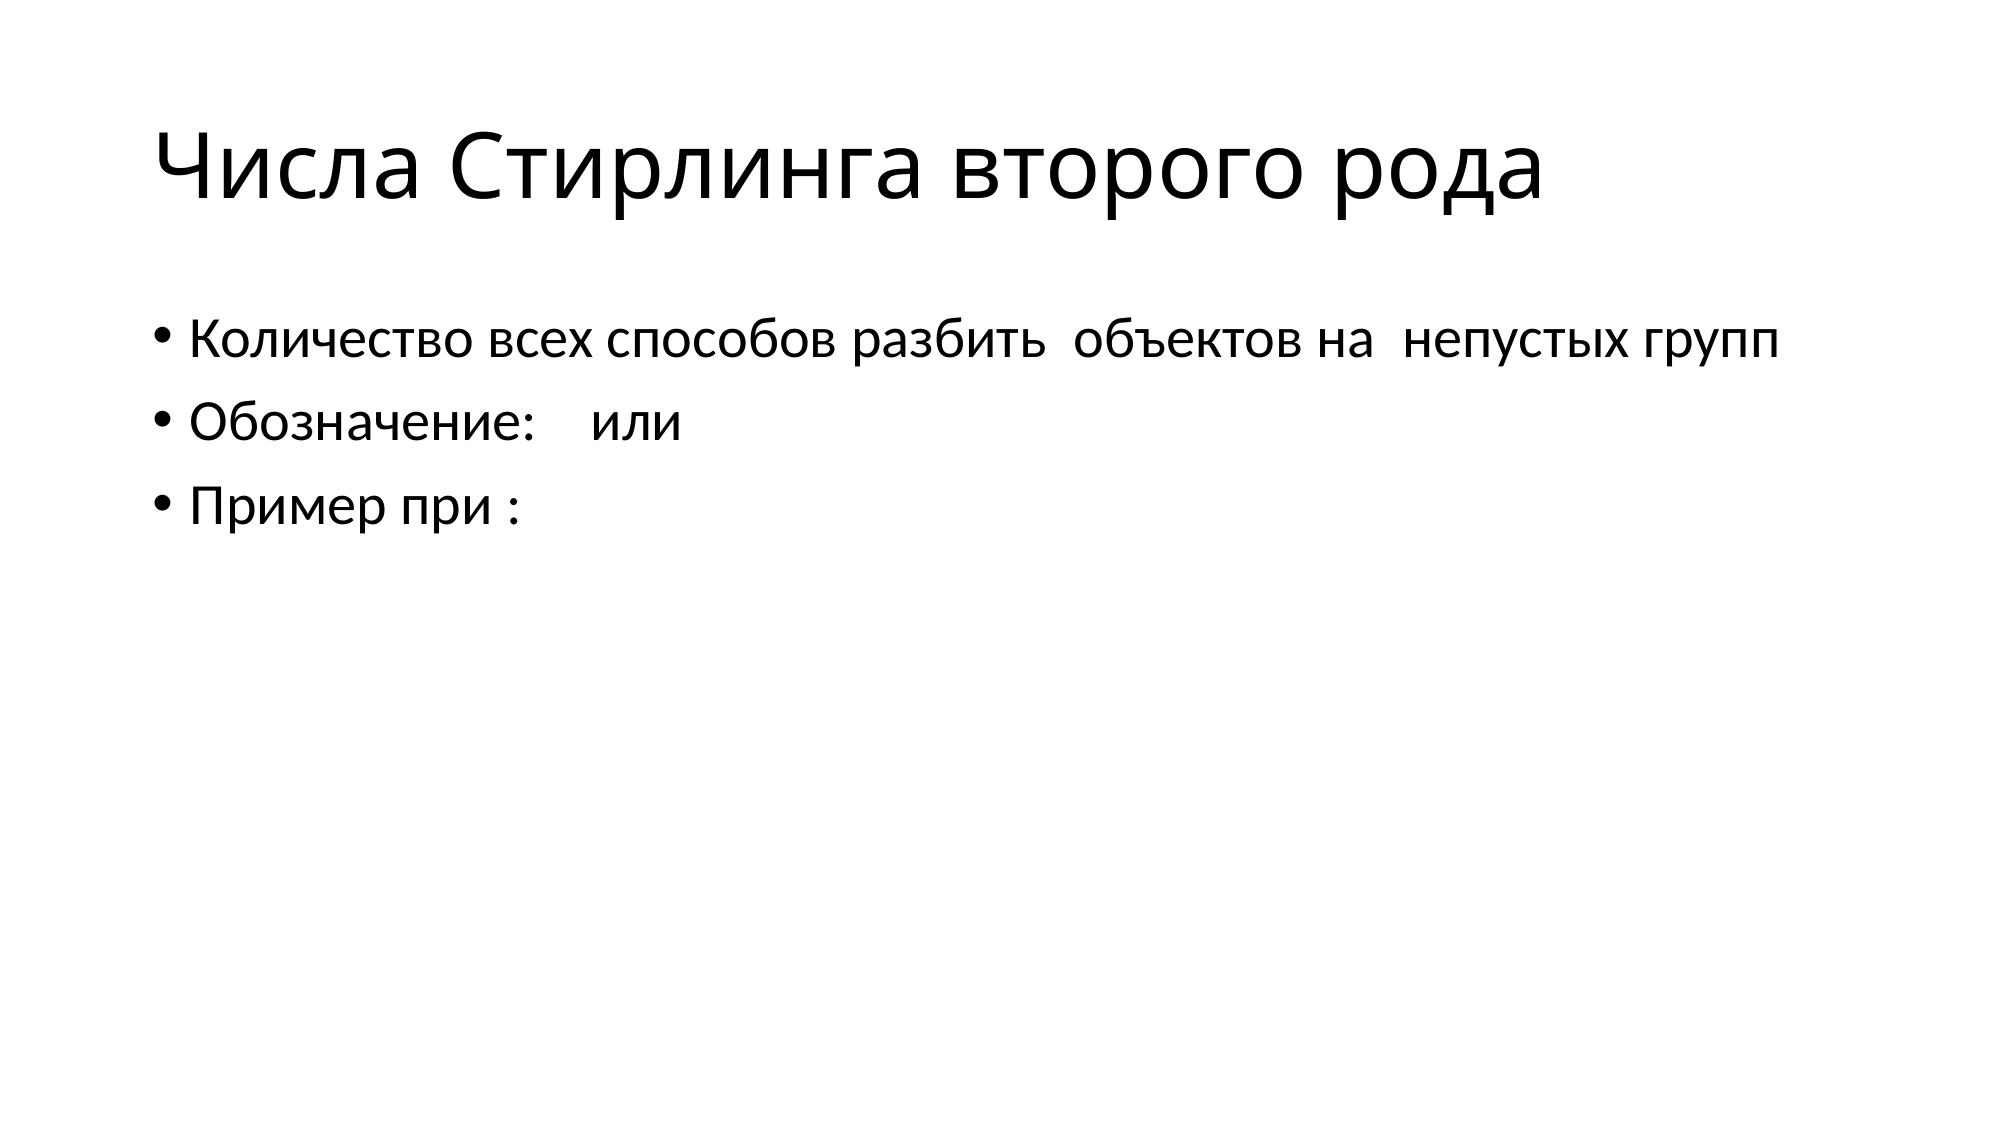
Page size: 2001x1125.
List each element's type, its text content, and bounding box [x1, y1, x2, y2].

title Числа Стирлинга второго рода [137, 59, 1863, 278]
